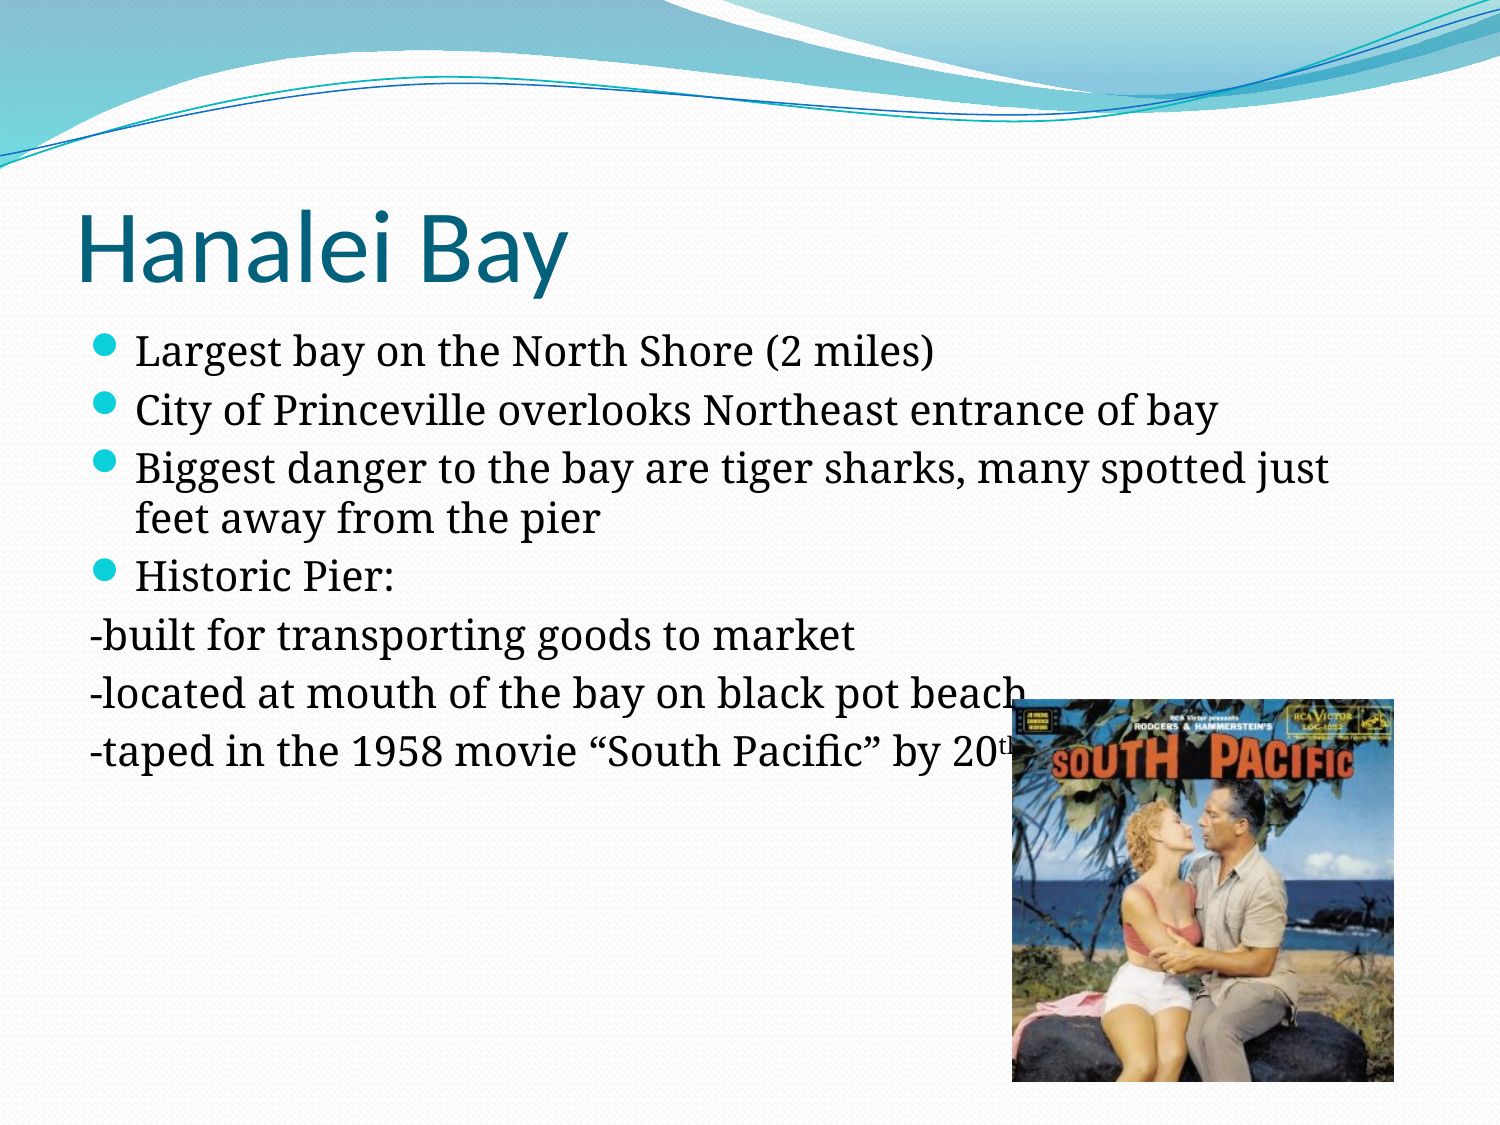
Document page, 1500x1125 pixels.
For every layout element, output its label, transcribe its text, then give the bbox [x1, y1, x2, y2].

list Largest bay on the North Shore (2 miles) City of Princeville overlooks Northeast entrance of bay Biggest danger to the bay are tiger sharks, many spotted just feet away from the pier Historic Pier: -built for transporting goods to market -located at mouth of the bay on black pot beach -taped in the 1958 movie “South Pacific” by 20th Century Fox [75, 317, 1425, 1038]
picture [1012, 699, 1394, 1082]
title Hanalei Bay [75, 115, 1425, 303]
